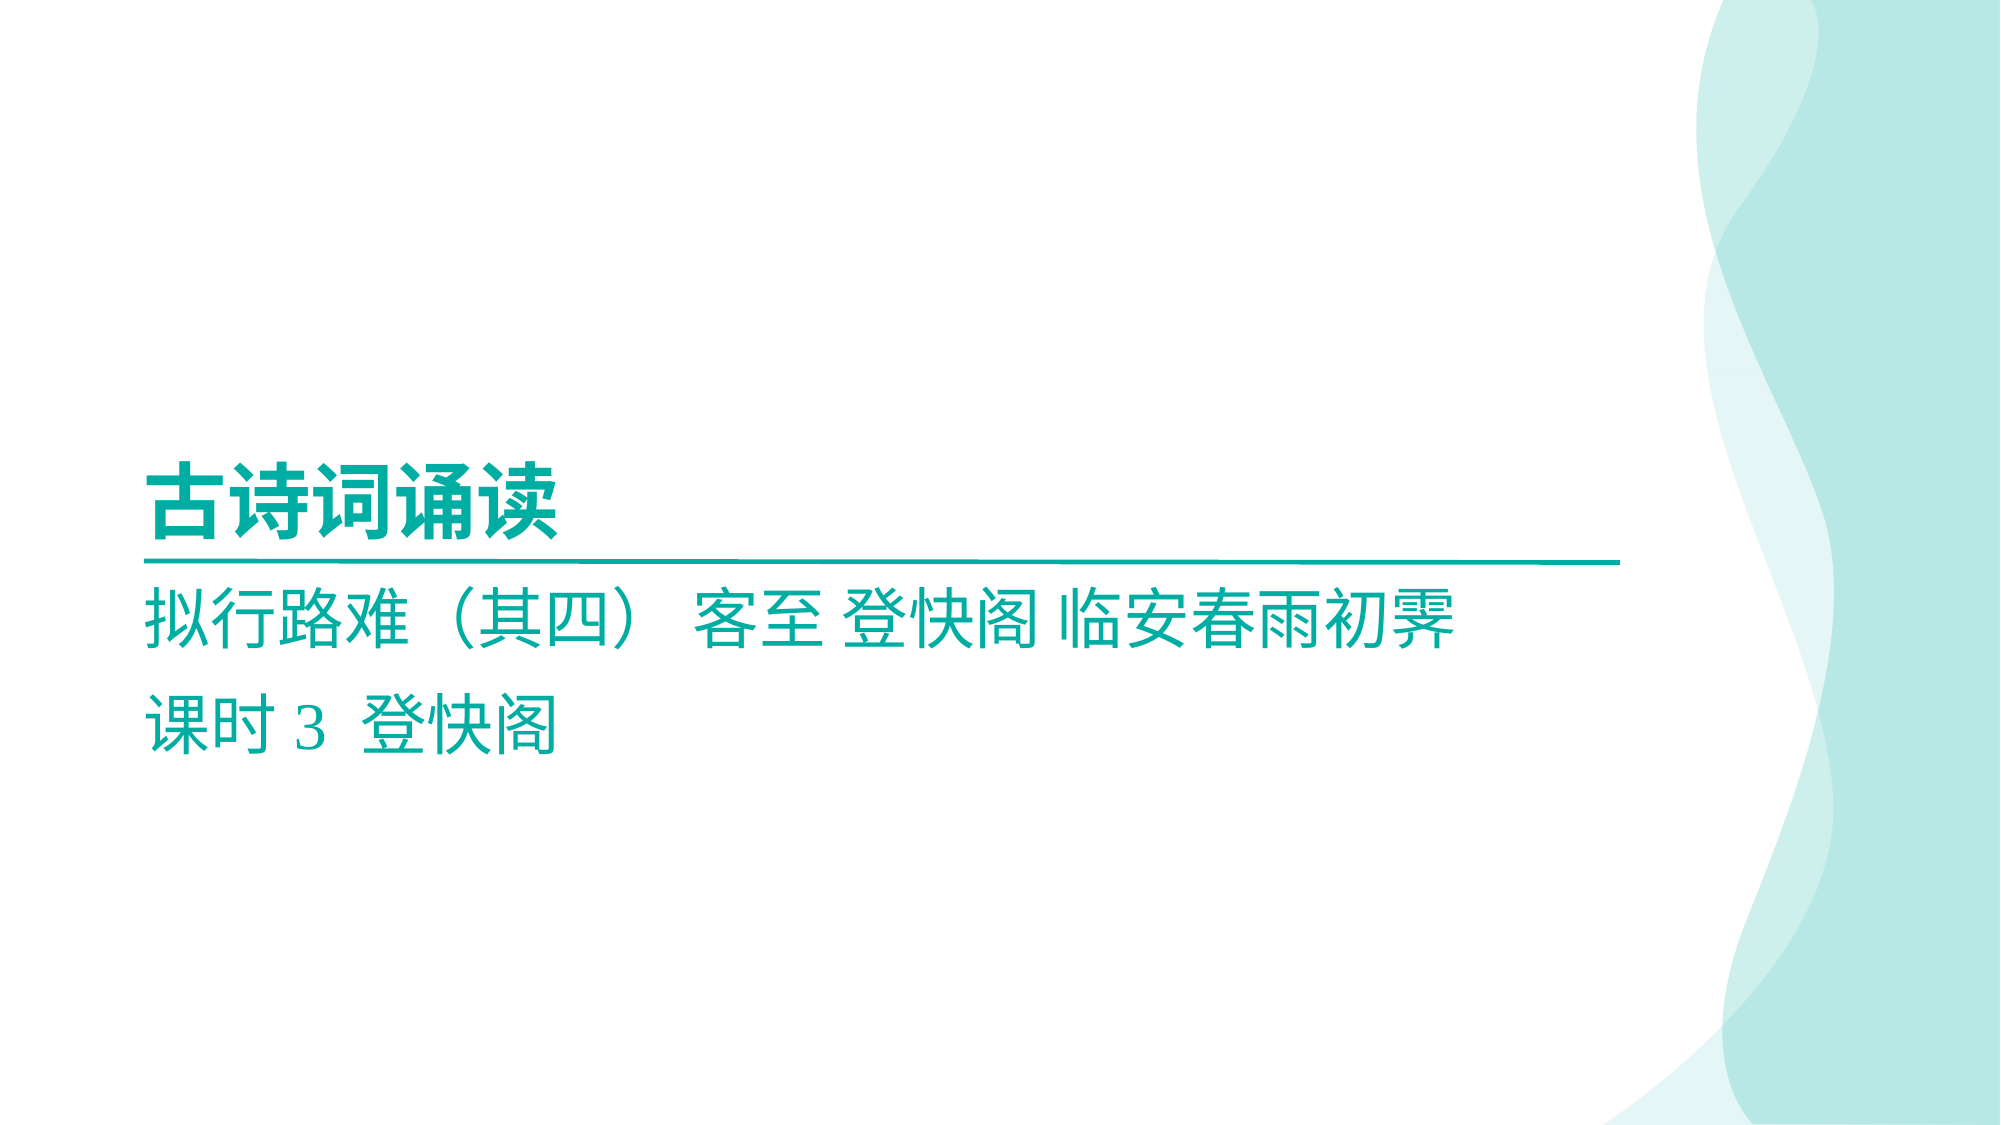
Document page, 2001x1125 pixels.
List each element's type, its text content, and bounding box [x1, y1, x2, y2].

text_box 课时3 登快阁 [143, 679, 1946, 847]
text_box 拟行路难（其四） 客至 登快阁 临安春雨初霁 [143, 573, 1946, 679]
picture [0, 0, 2000, 1125]
text_box 古诗词诵读 [143, 430, 1946, 549]
